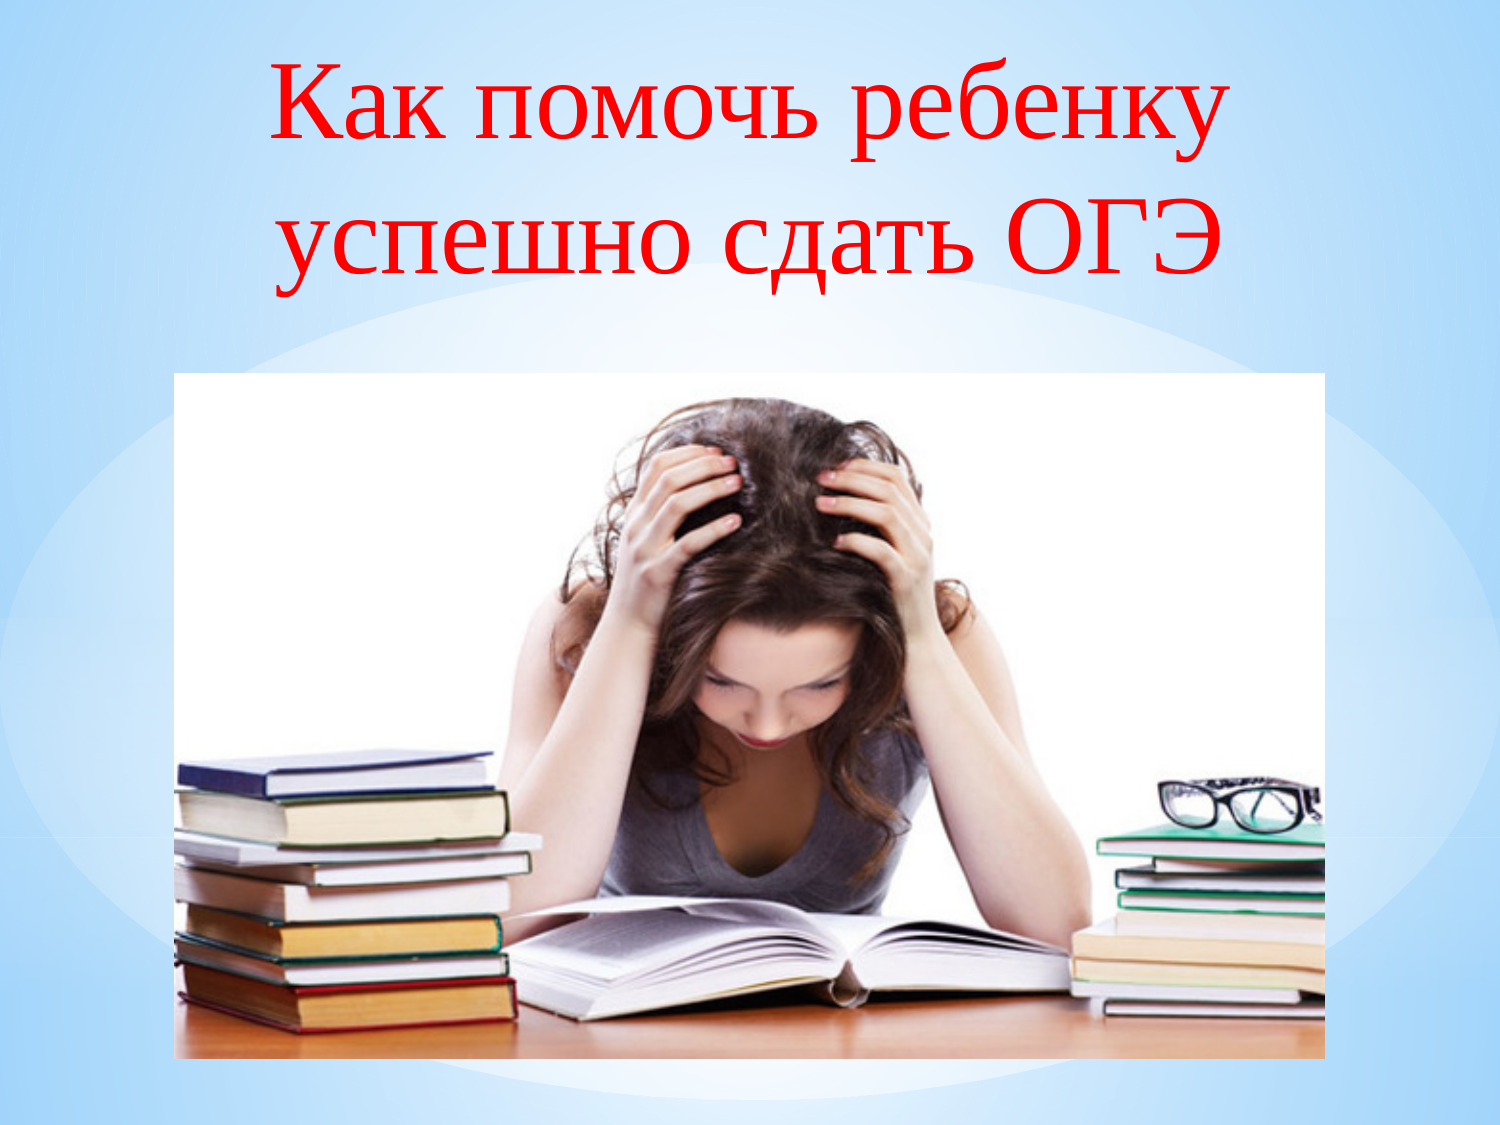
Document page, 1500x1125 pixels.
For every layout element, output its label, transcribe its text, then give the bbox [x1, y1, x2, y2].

text_box Как помочь ребенку успешно сдать ОГЭ [41, 19, 1459, 304]
picture [174, 373, 1326, 1060]
